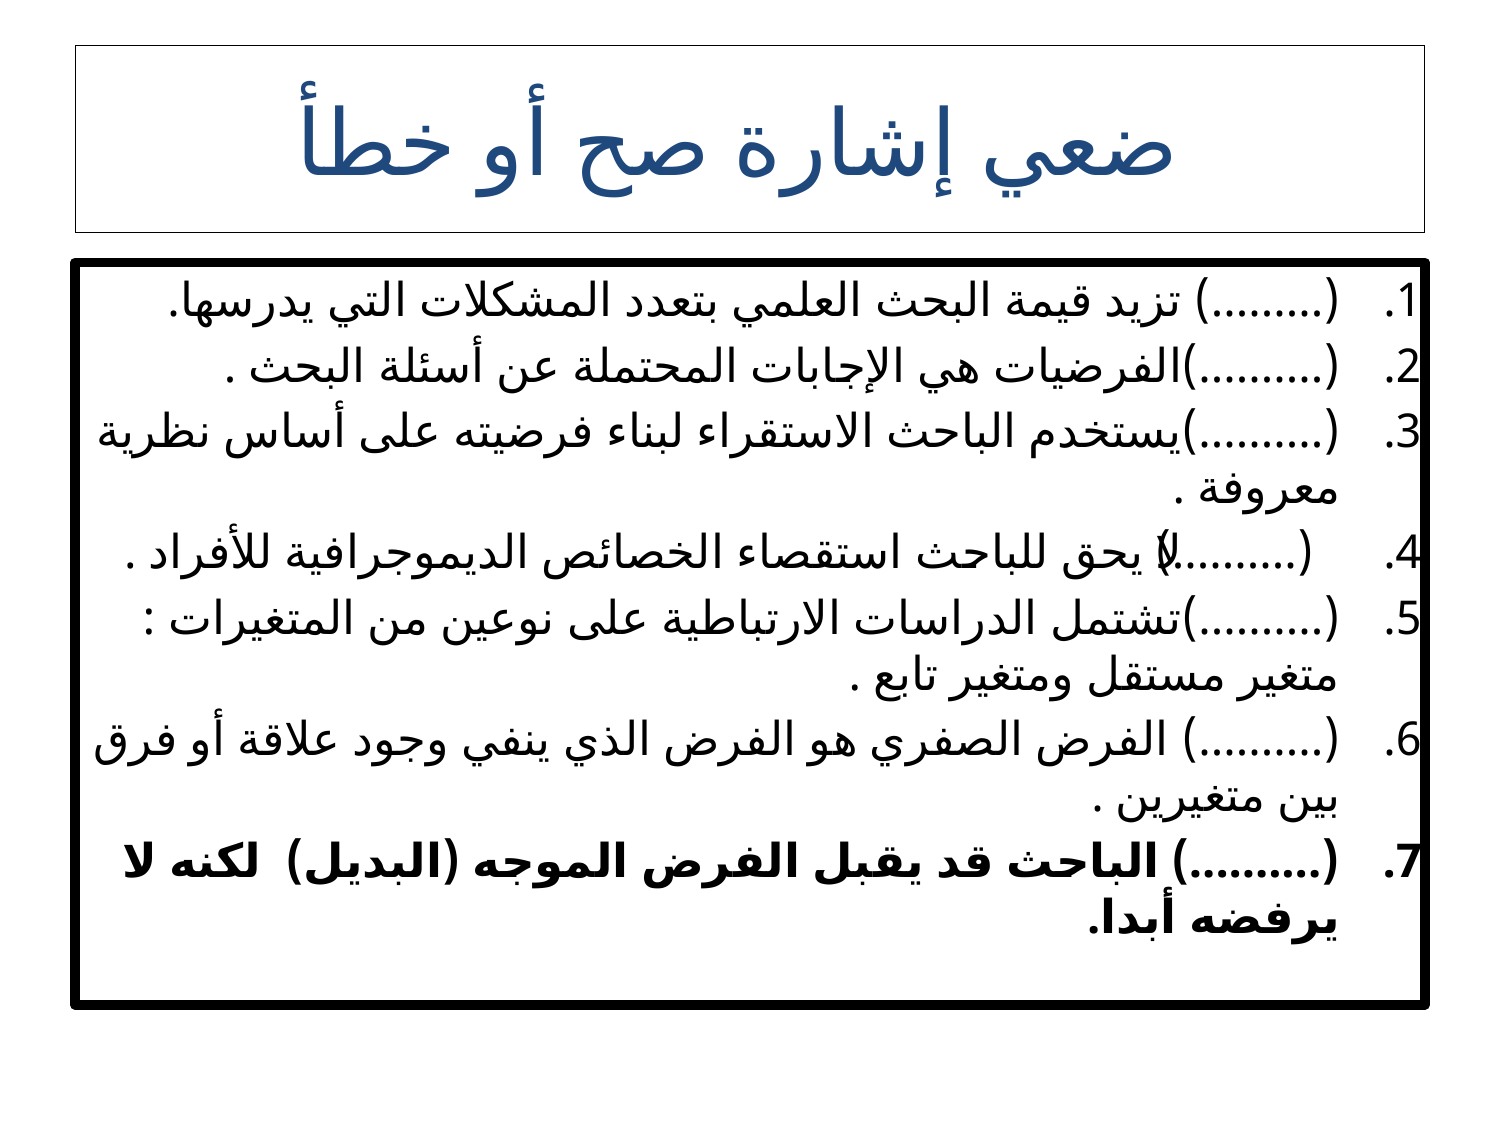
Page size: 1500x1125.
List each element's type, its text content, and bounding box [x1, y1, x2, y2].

title ضعي إشارة صح أو خطأ [75, 45, 1425, 233]
list (.........) تزيد قيمة البحث العلمي بتعدد المشكلات التي يدرسها. (..........)الفرضيات هي الإجابات المحتملة عن أسئلة البحث . (..........)يستخدم الباحث الاستقراء لبناء فرضيته على أساس نظرية معروفة . (..........)لا يحق للباحث استقصاء الخصائص الديموجرافية للأفراد . (..........)تشتمل الدراسات الارتباطية على نوعين من المتغيرات : متغير مستقل ومتغير تابع . (..........) الفرض الصفري هو الفرض الذي ينفي وجود علاقة أو فرق بين متغيرين . (..........) الباحث قد يقبل الفرض الموجه (البديل) لكنه لا يرفضه أبدا. [75, 262, 1425, 1005]
